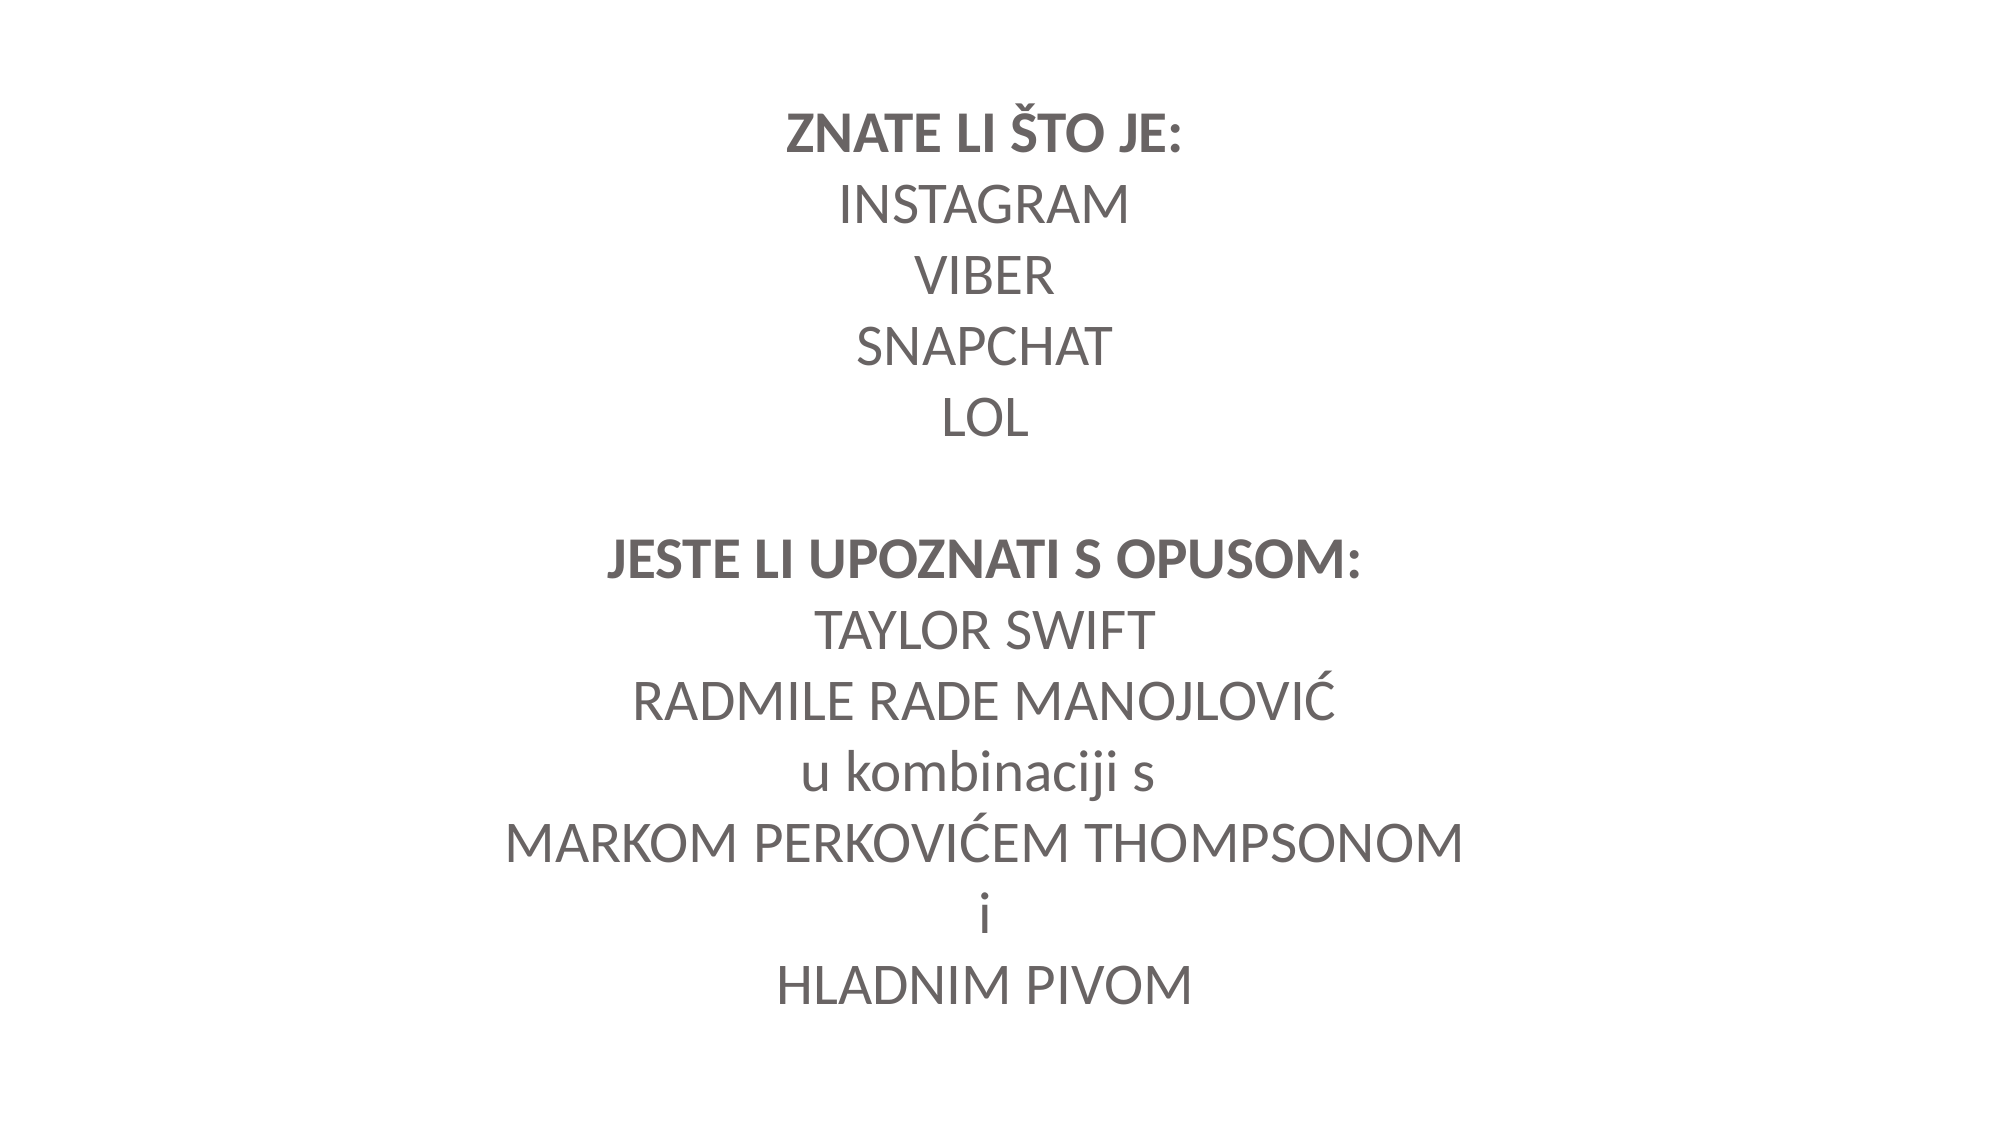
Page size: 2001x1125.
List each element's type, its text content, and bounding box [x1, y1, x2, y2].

list ZNATE LI ŠTO JE: INSTAGRAM VIBER SNAPCHAT LOL JESTE LI UPOZNATI S OPUSOM: TAYLOR SWIFT RADMILE RADE MANOJLOVIĆ u kombinaciji s MARKOM PERKOVIĆEM THOMPSONOM i HLADNIM PIVOM [28, 85, 1942, 1034]
